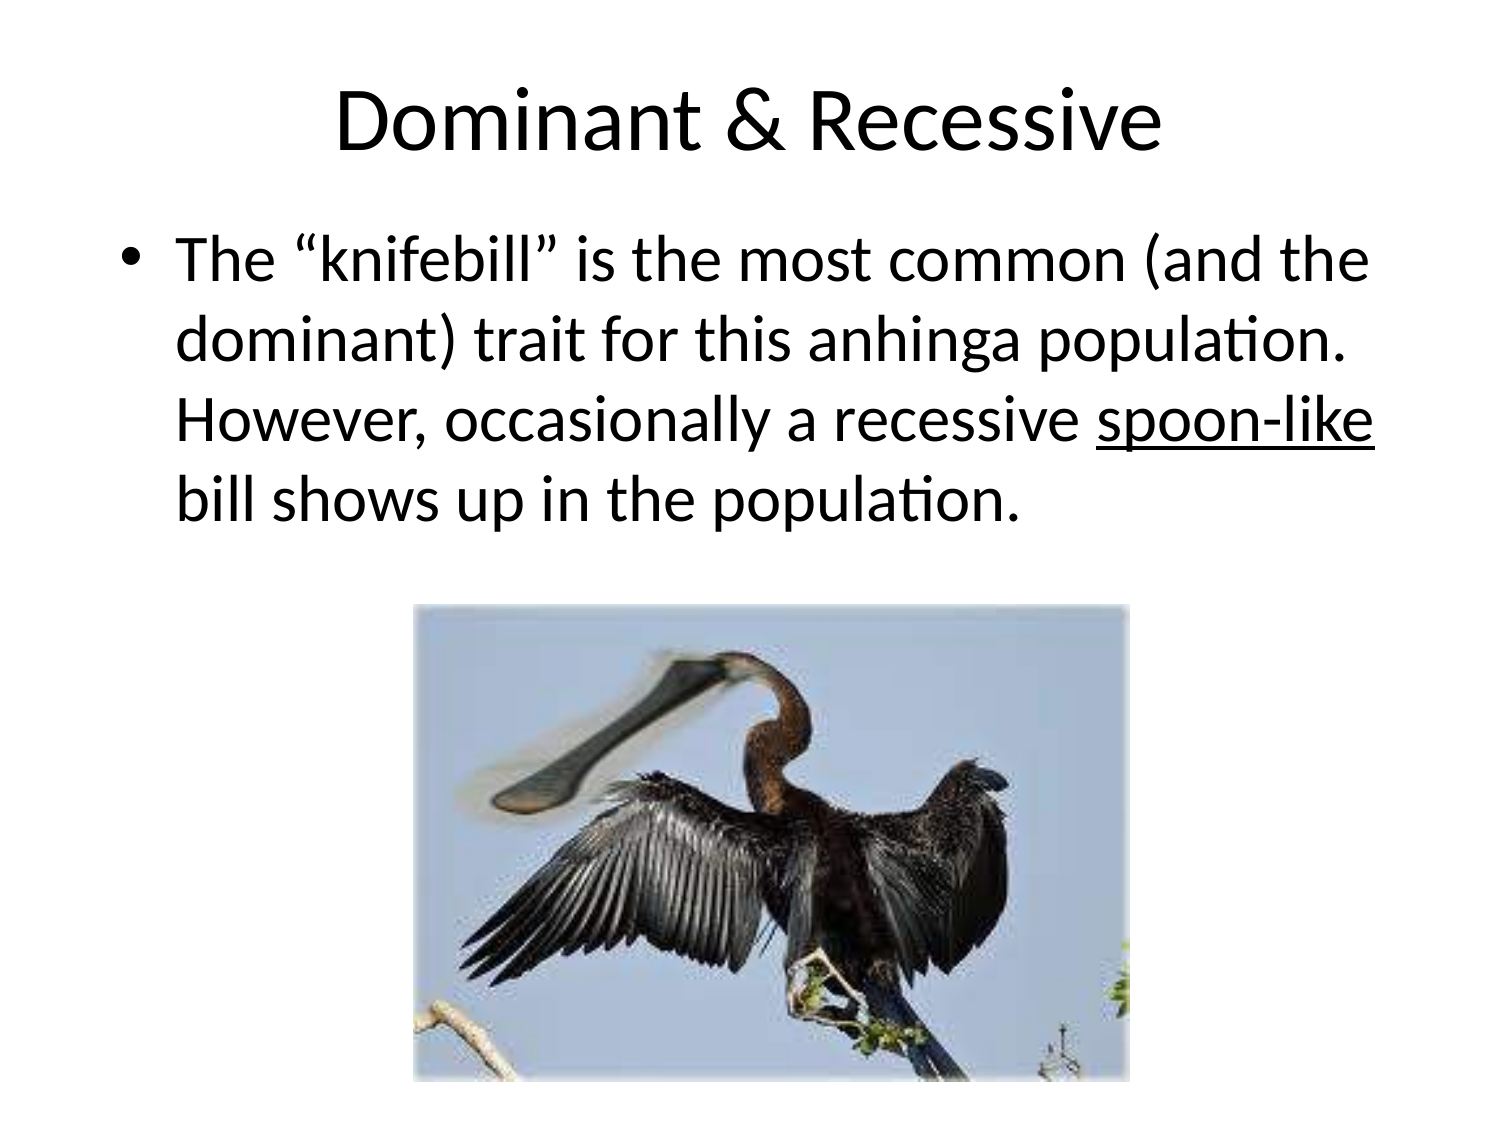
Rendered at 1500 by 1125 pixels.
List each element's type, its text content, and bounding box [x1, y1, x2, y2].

picture [413, 604, 1131, 1082]
list The “knifebill” is the most common (and the dominant) trait for this anhinga population. However, occasionally a recessive spoon-like bill shows up in the population. [104, 207, 1445, 605]
title Dominant & Recessive [75, 20, 1425, 208]
